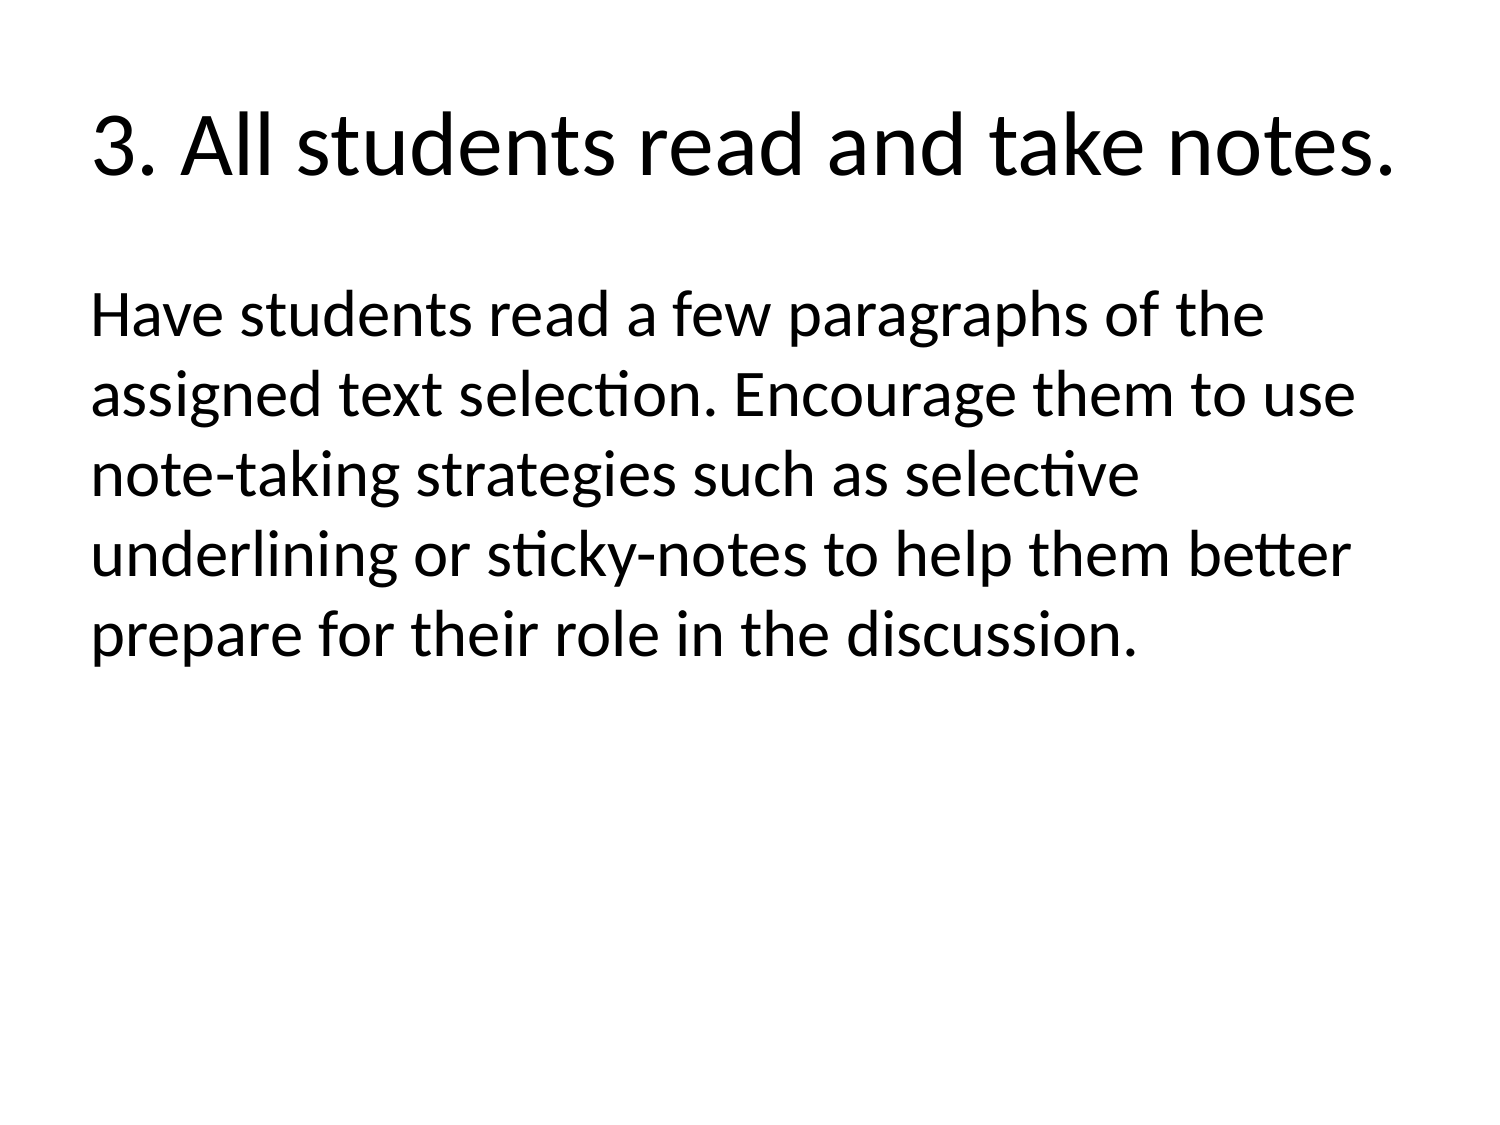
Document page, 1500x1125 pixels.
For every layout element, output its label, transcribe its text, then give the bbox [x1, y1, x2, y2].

list Have students read a few paragraphs of the assigned text selection. Encourage them to use note-taking strategies such as selective underlining or sticky-notes to help them better prepare for their role in the discussion. [75, 262, 1425, 1005]
title 3. All students read and take notes. [75, 45, 1425, 233]
